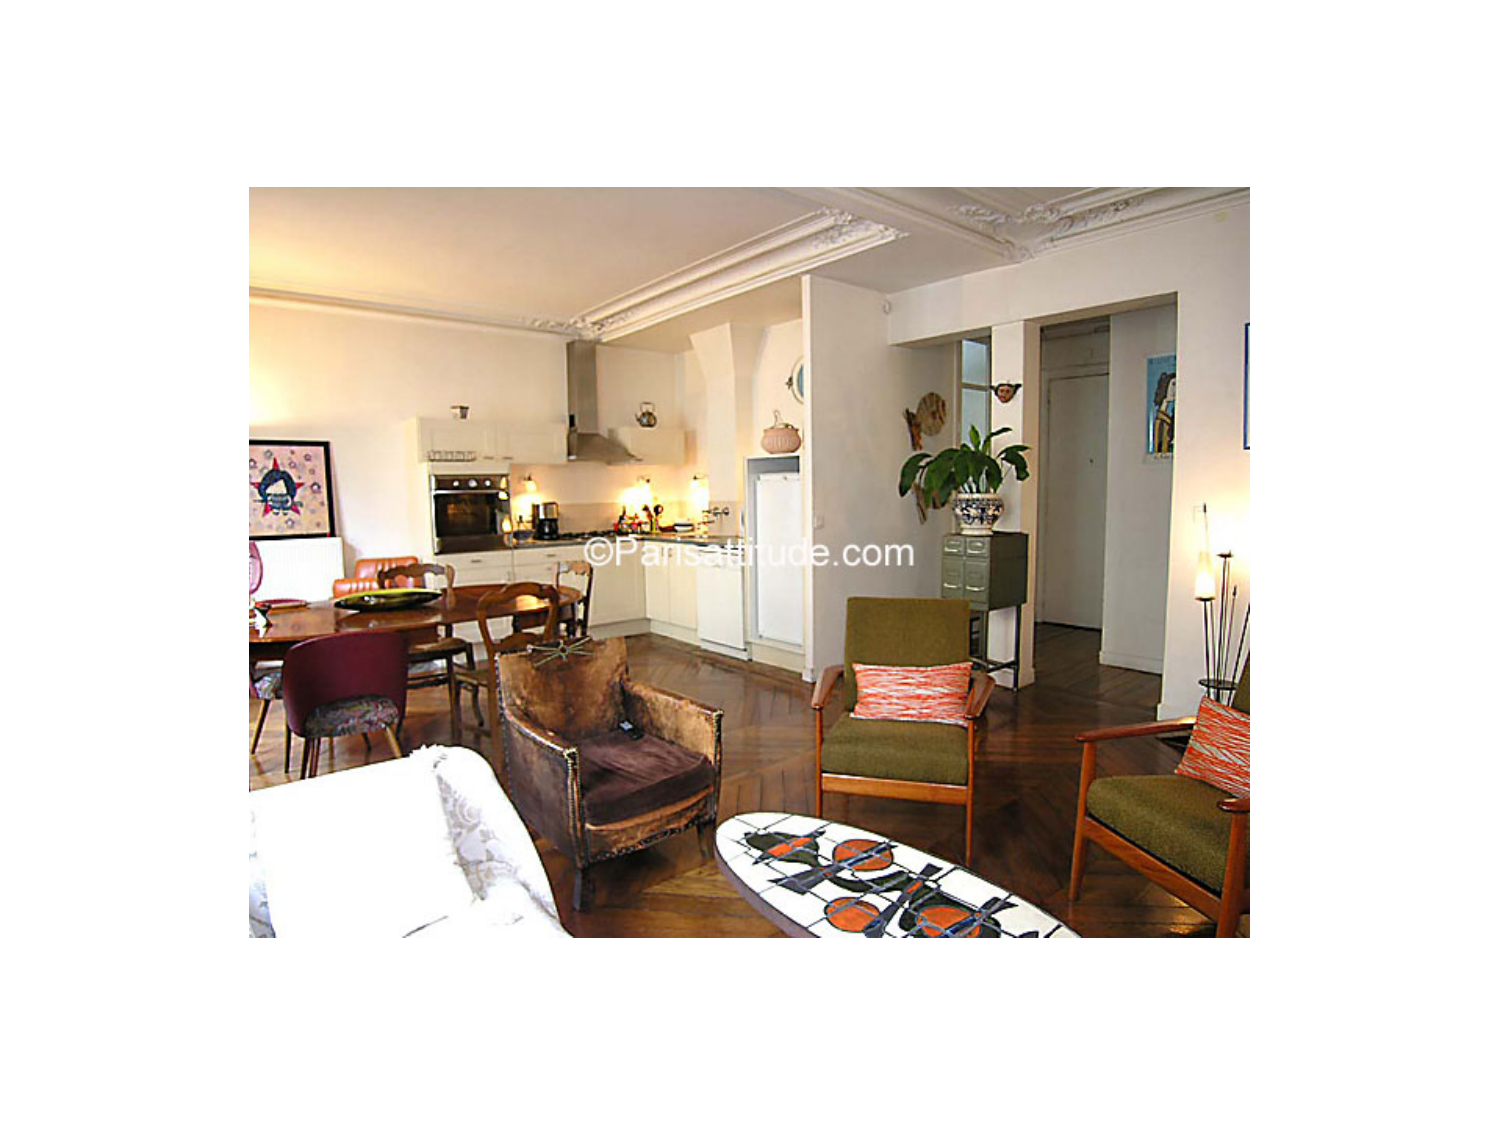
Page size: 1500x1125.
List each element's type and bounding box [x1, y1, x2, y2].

picture [249, 187, 1251, 938]
